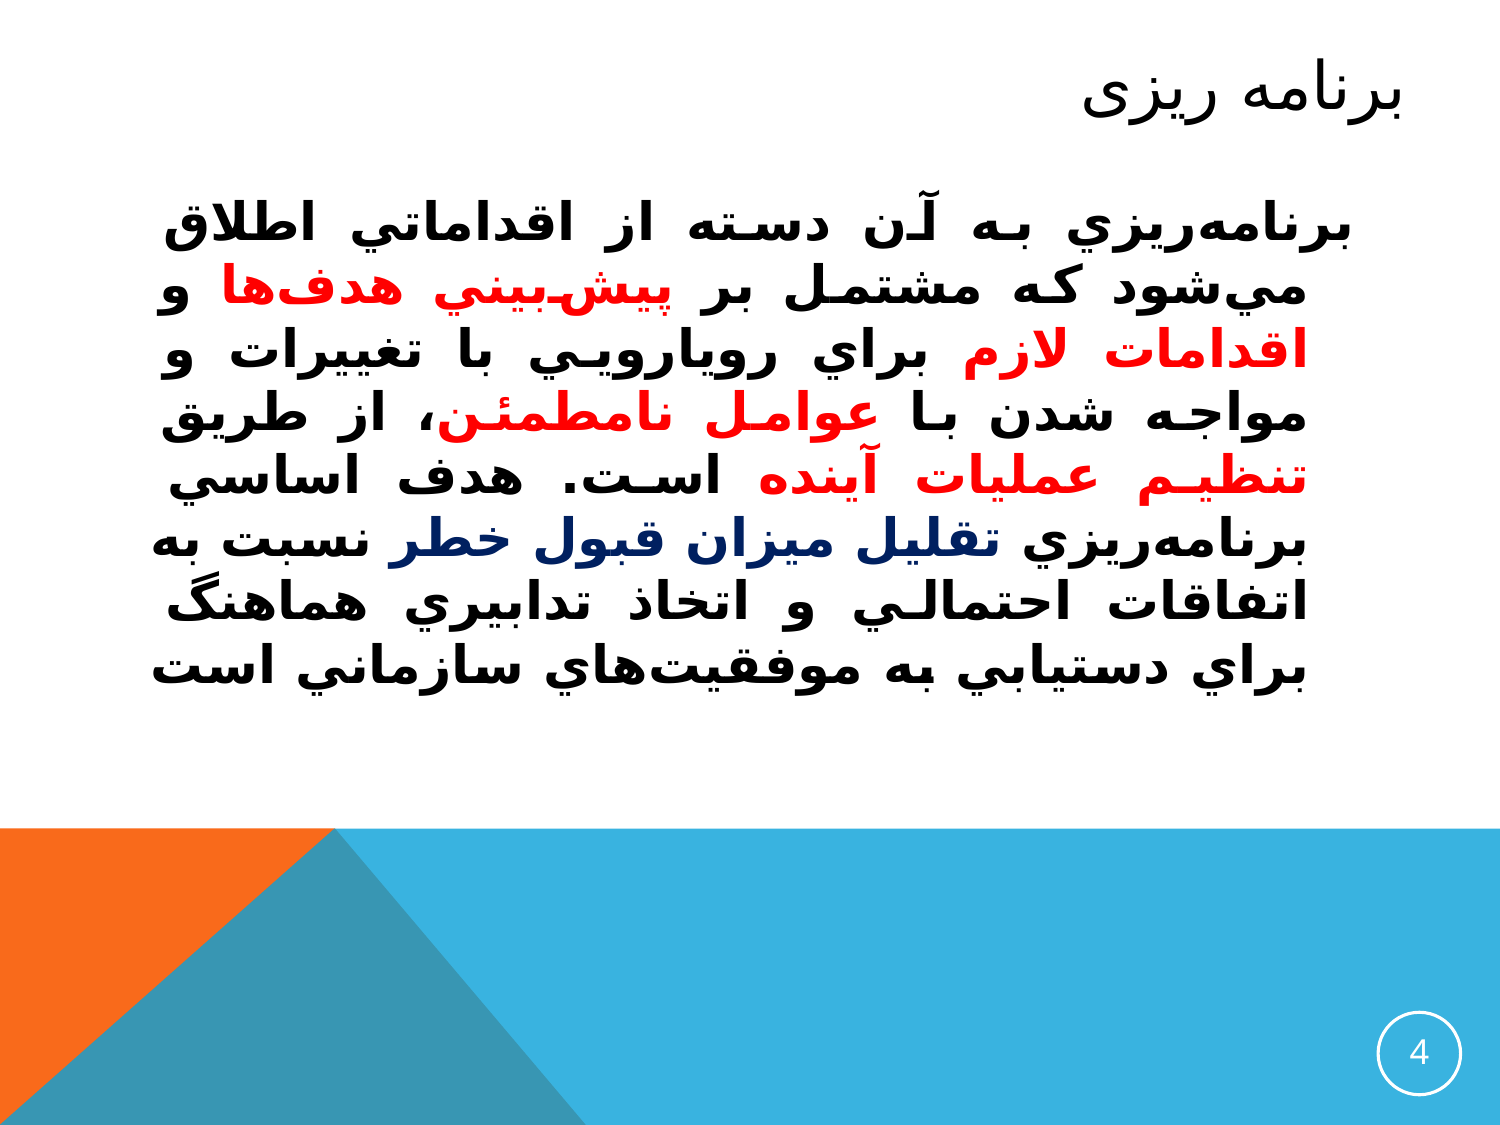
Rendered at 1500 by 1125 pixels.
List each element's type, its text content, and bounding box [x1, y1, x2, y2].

title برنامه ريزی [187, 37, 1422, 128]
list برنامه‌ريزي به آن دسته از اقداماتي اطلاق مي‌شود كه مشتمل بر پيش‌بيني هدف‌ها و اقدامات لازم براي رويارويي با تغييرات و مواجه شدن با عوامل نامطمئن، از طريق تنظيم عمليات آينده است. هدف اساسي برنامه‌ريزي تقليل ميزان قبول خطر نسبت به اتفاقات احتمالي و اتخاذ تدابيري هماهنگ براي دستيابي به موفقيت‌هاي سازماني است [135, 180, 1369, 768]
slide_number 4 [1376, 1010, 1463, 1097]
